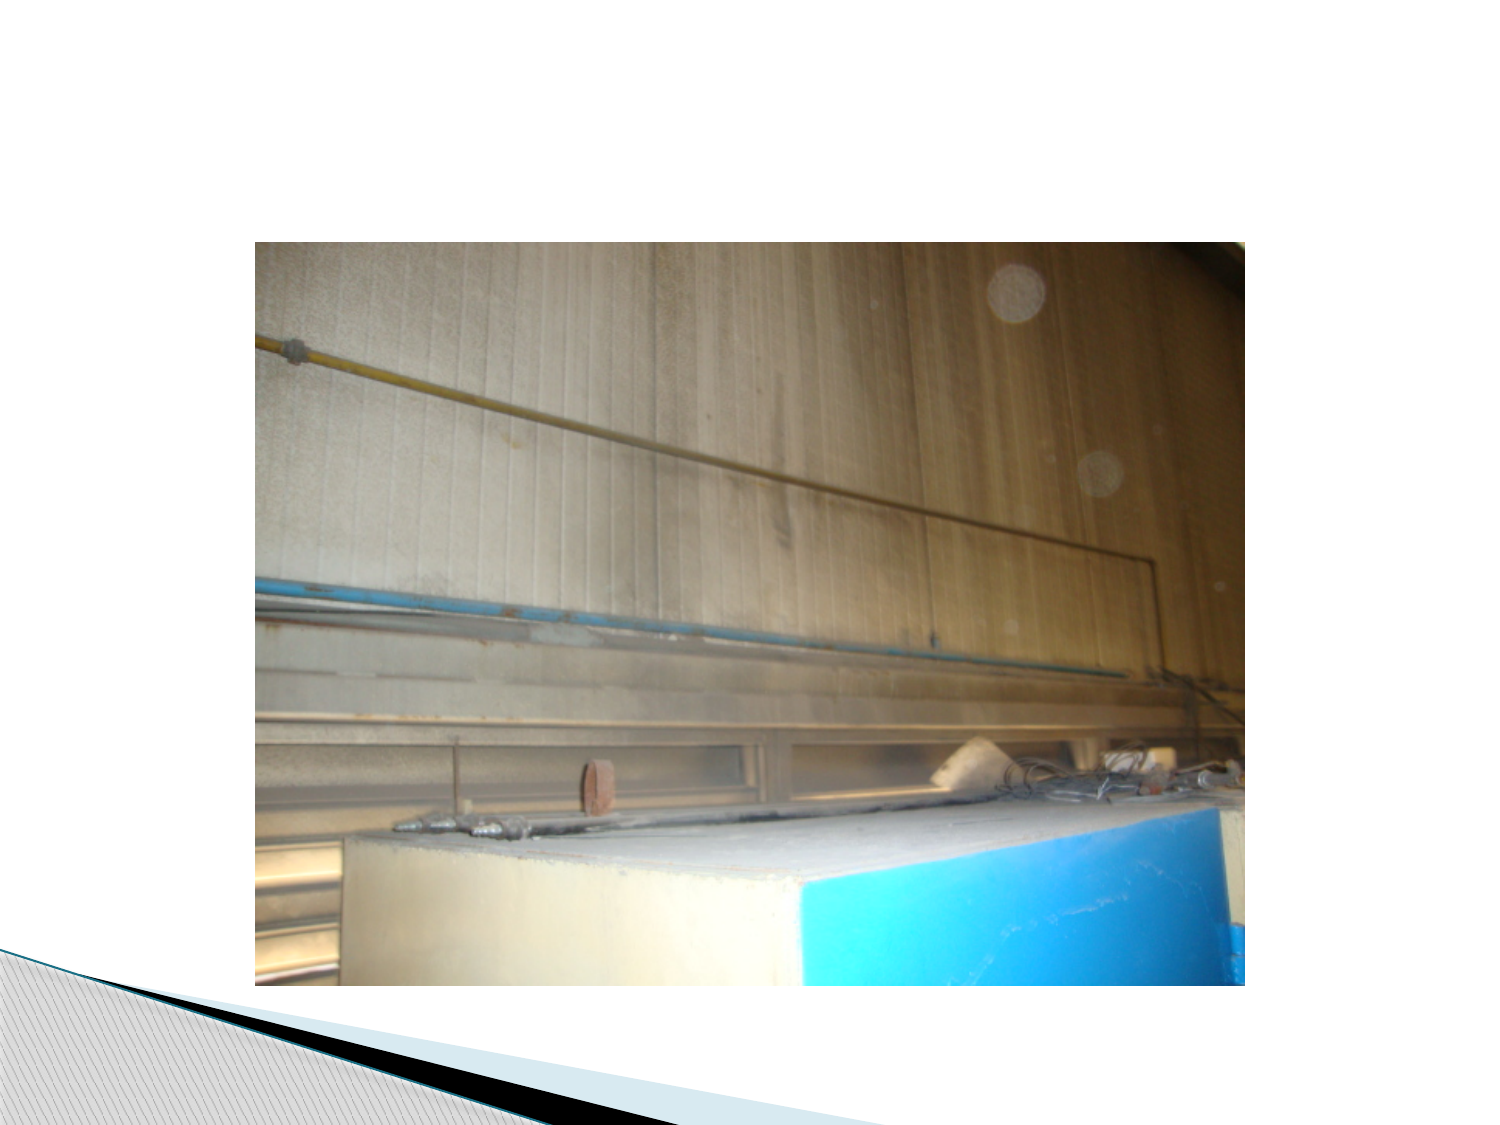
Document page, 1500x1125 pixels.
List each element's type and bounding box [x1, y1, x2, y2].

list [254, 242, 1246, 986]
